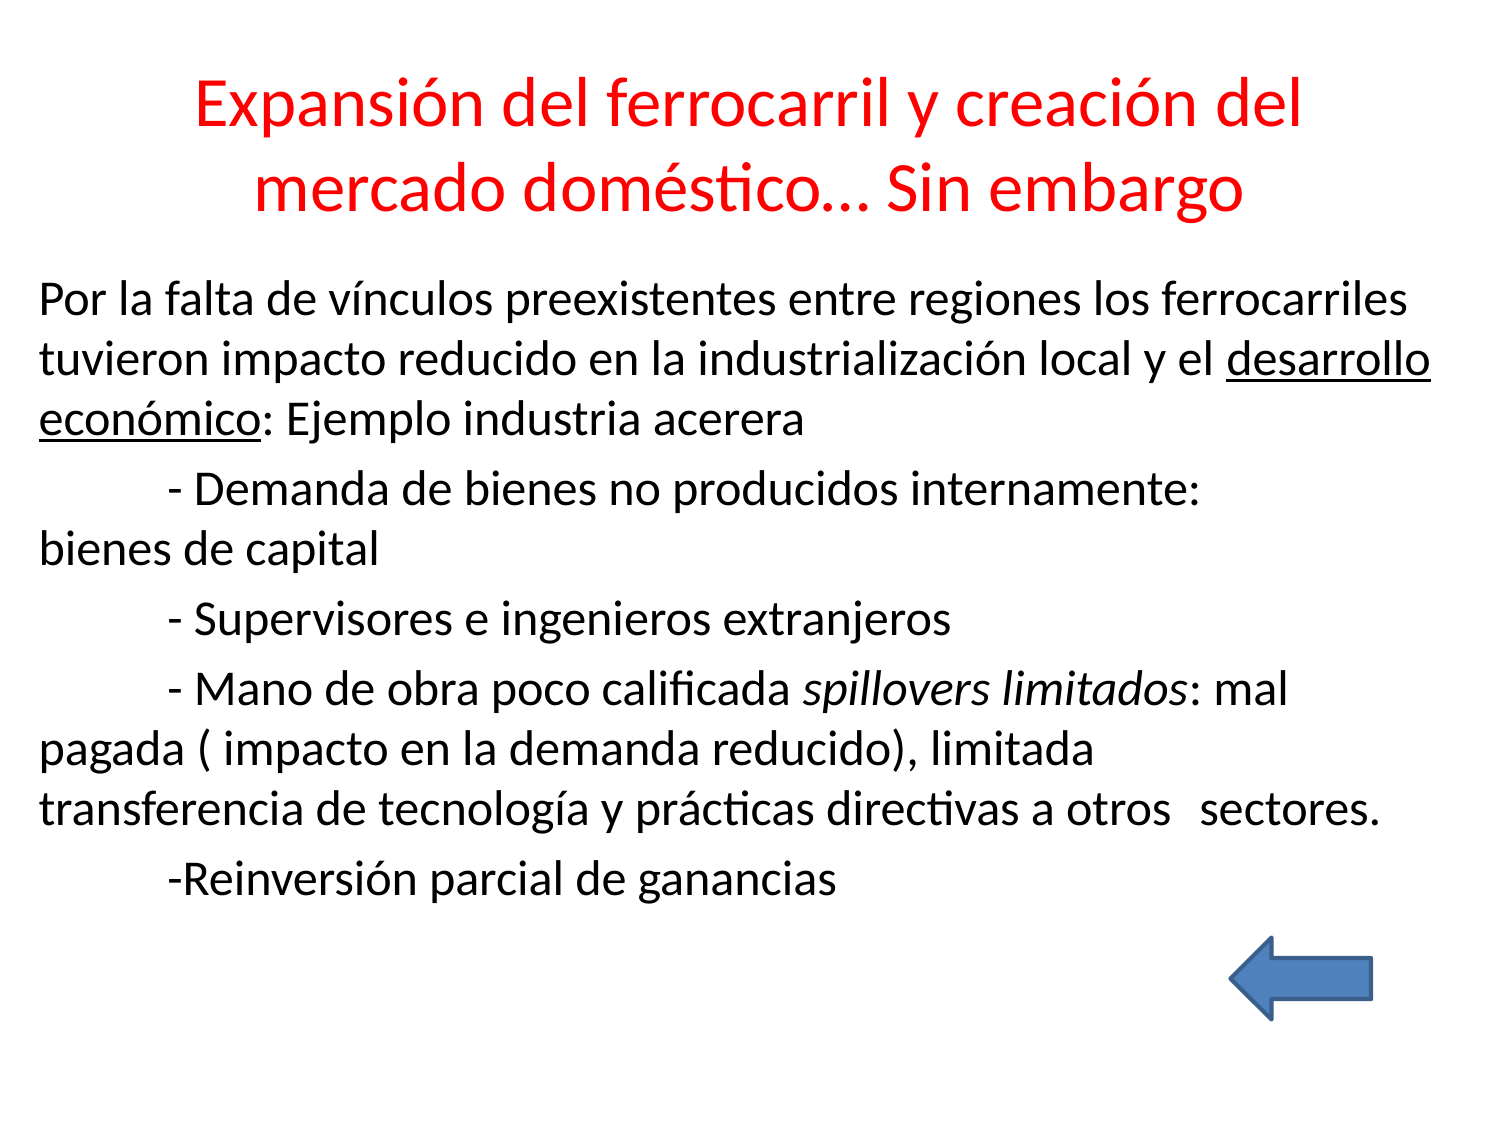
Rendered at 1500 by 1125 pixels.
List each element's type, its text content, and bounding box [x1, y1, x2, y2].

title Expansión del ferrocarril y creación del mercado doméstico… Sin embargo [75, 46, 1425, 235]
text_box [1228, 935, 1374, 1022]
list Por la falta de vínculos preexistentes entre regiones los ferrocarriles tuvieron impacto reducido en la industrialización local y el desarrollo económico: Ejemplo industria acerera - Demanda de bienes no producidos internamente: bienes de capital - Supervisores e ingenieros extranjeros - Mano de obra poco calificada spillovers limitados: mal pagada ( impacto en la demanda reducido), limitada transferencia de tecnología y prácticas directivas a otros sectores. -Reinversión parcial de ganancias [23, 257, 1477, 997]
